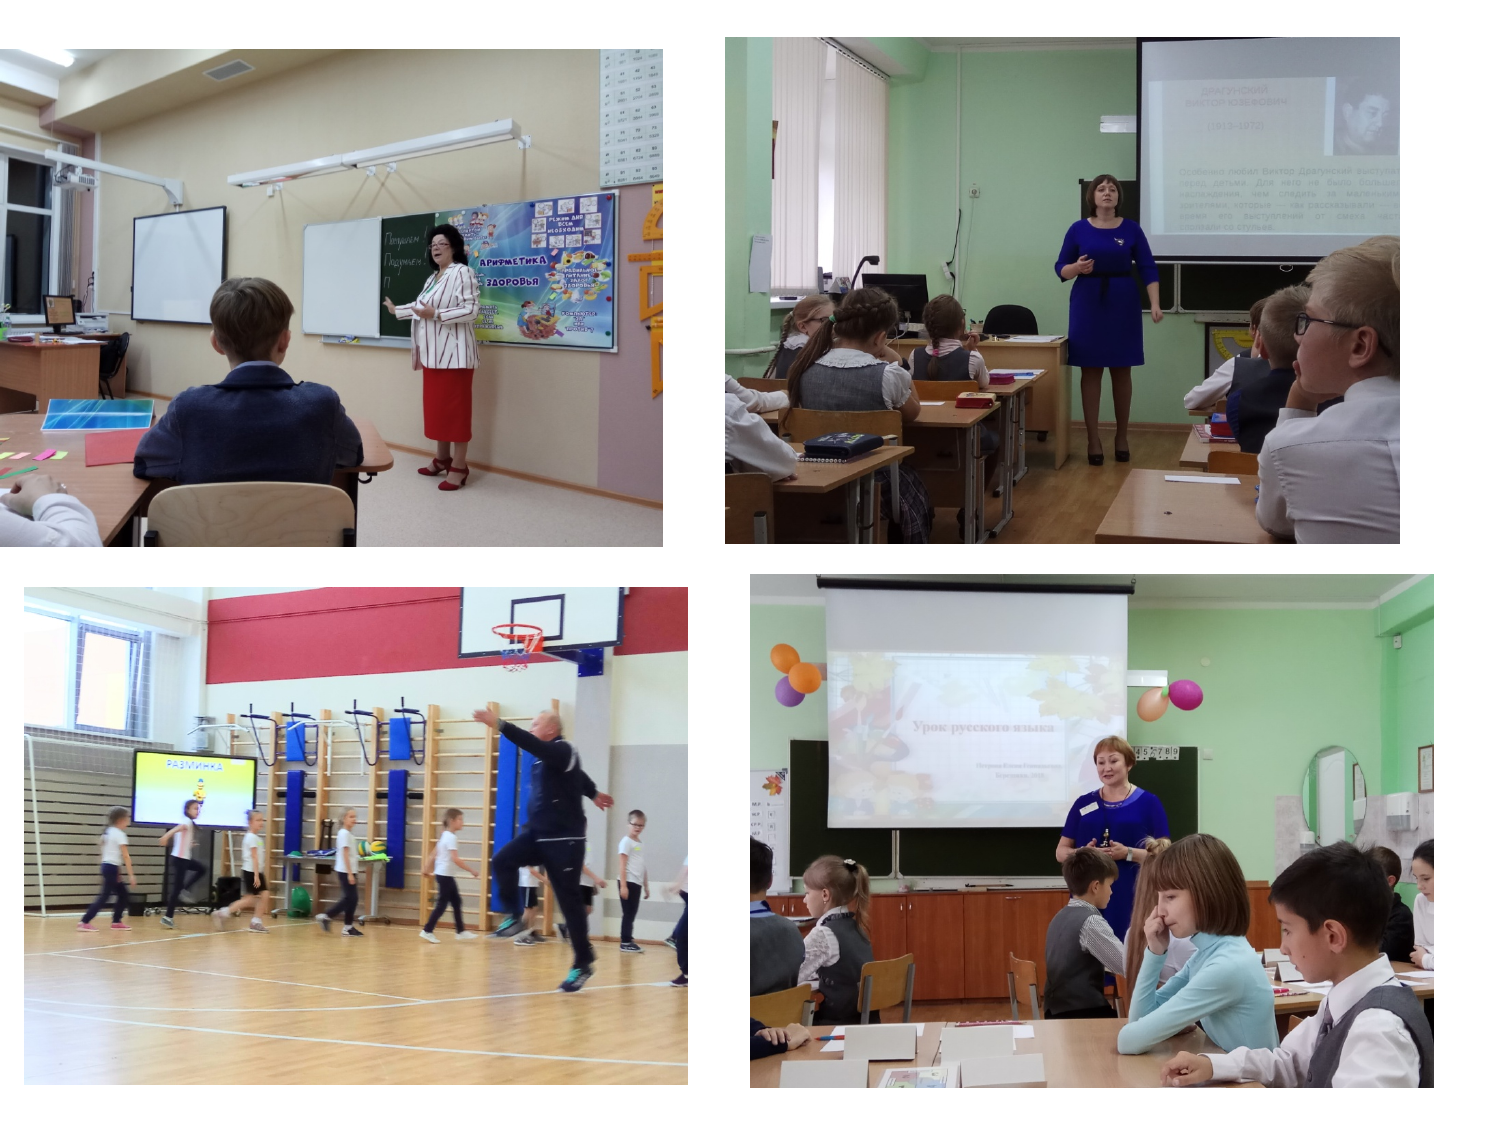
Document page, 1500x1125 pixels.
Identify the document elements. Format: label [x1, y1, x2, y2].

list [0, 49, 663, 548]
list [24, 587, 688, 1085]
picture [724, 37, 1401, 544]
picture [749, 574, 1434, 1088]
